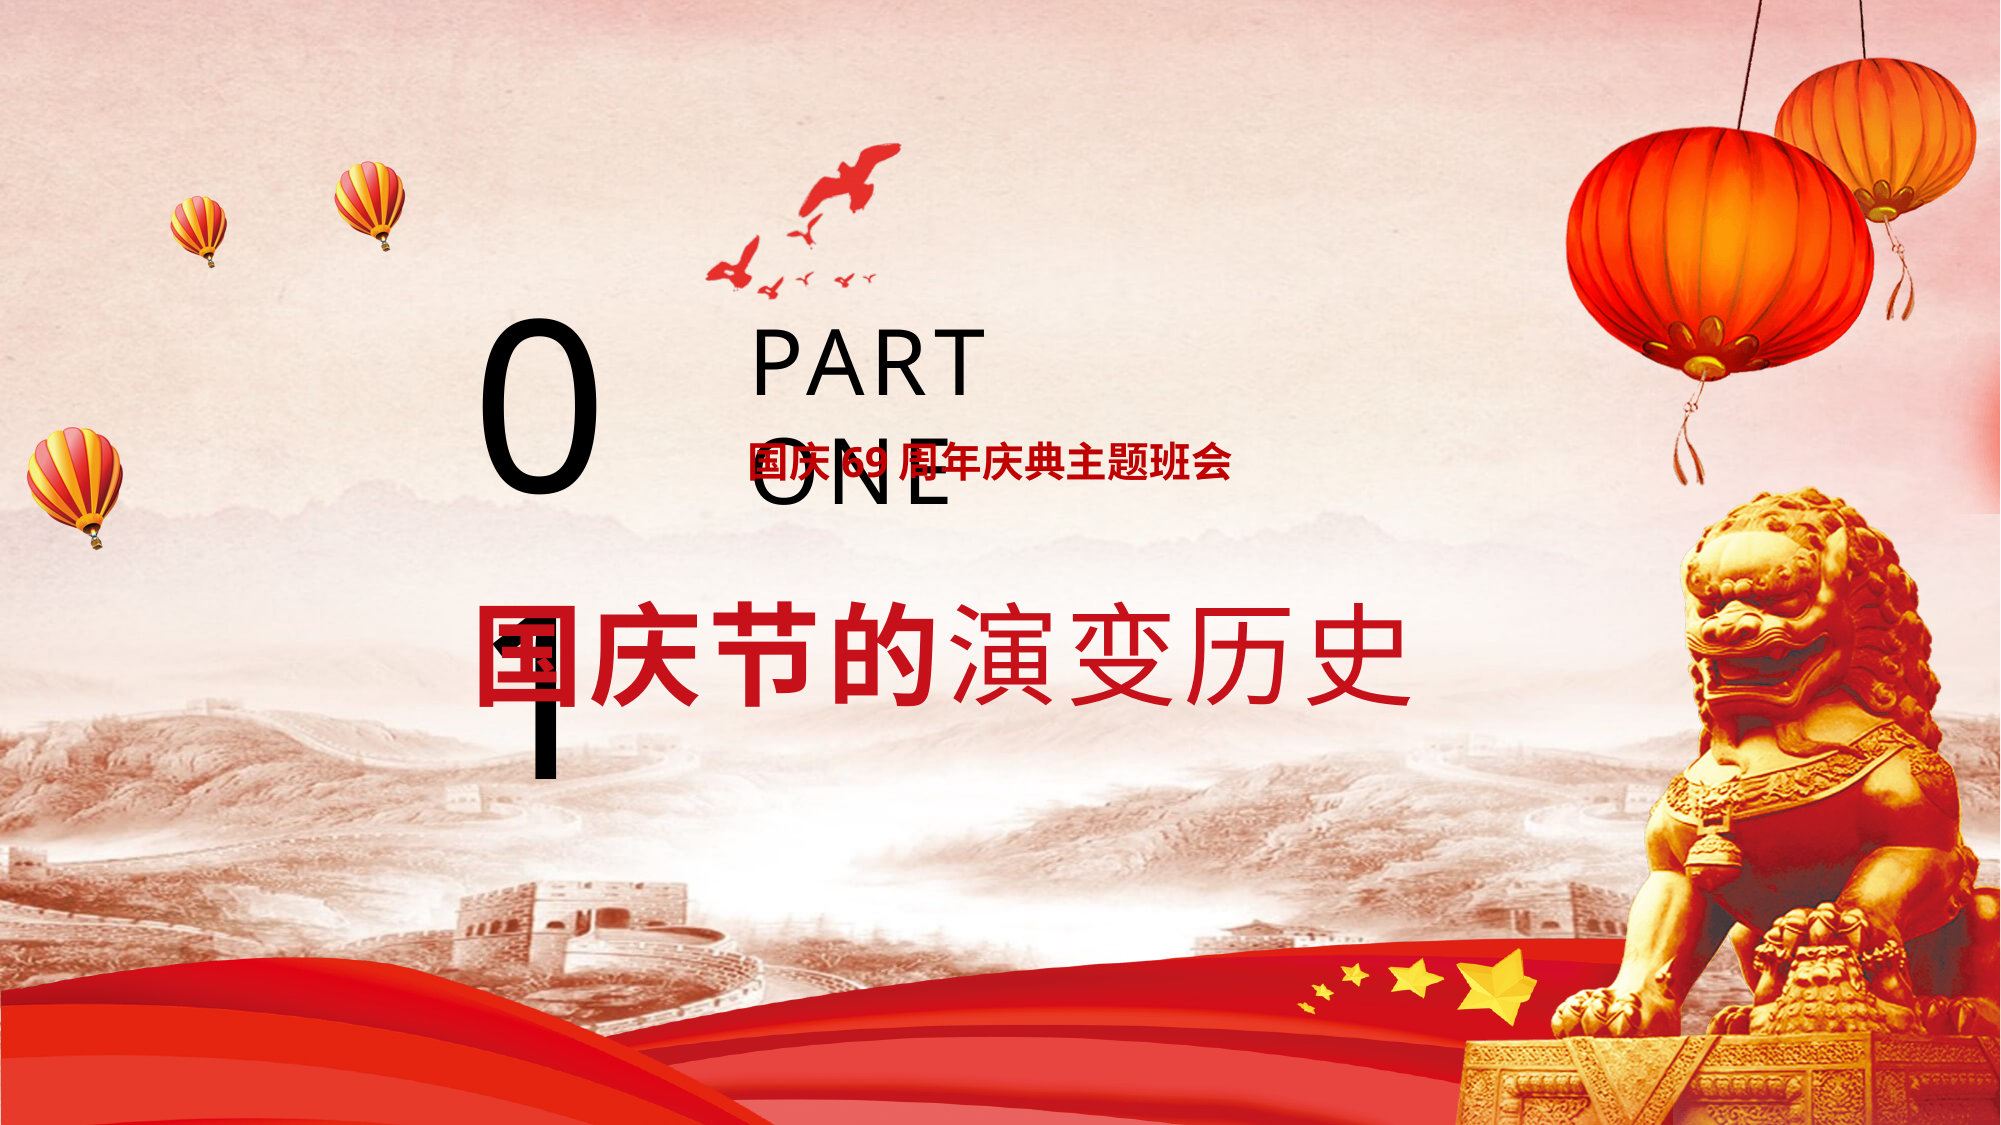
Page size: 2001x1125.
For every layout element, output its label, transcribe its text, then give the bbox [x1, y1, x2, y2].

picture [0, 0, 2001, 1125]
text_box 01 [456, 245, 757, 577]
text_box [732, 296, 1321, 495]
text_box 国庆节的演变历史 [456, 577, 1465, 728]
text_box 01 [456, 728, 757, 836]
